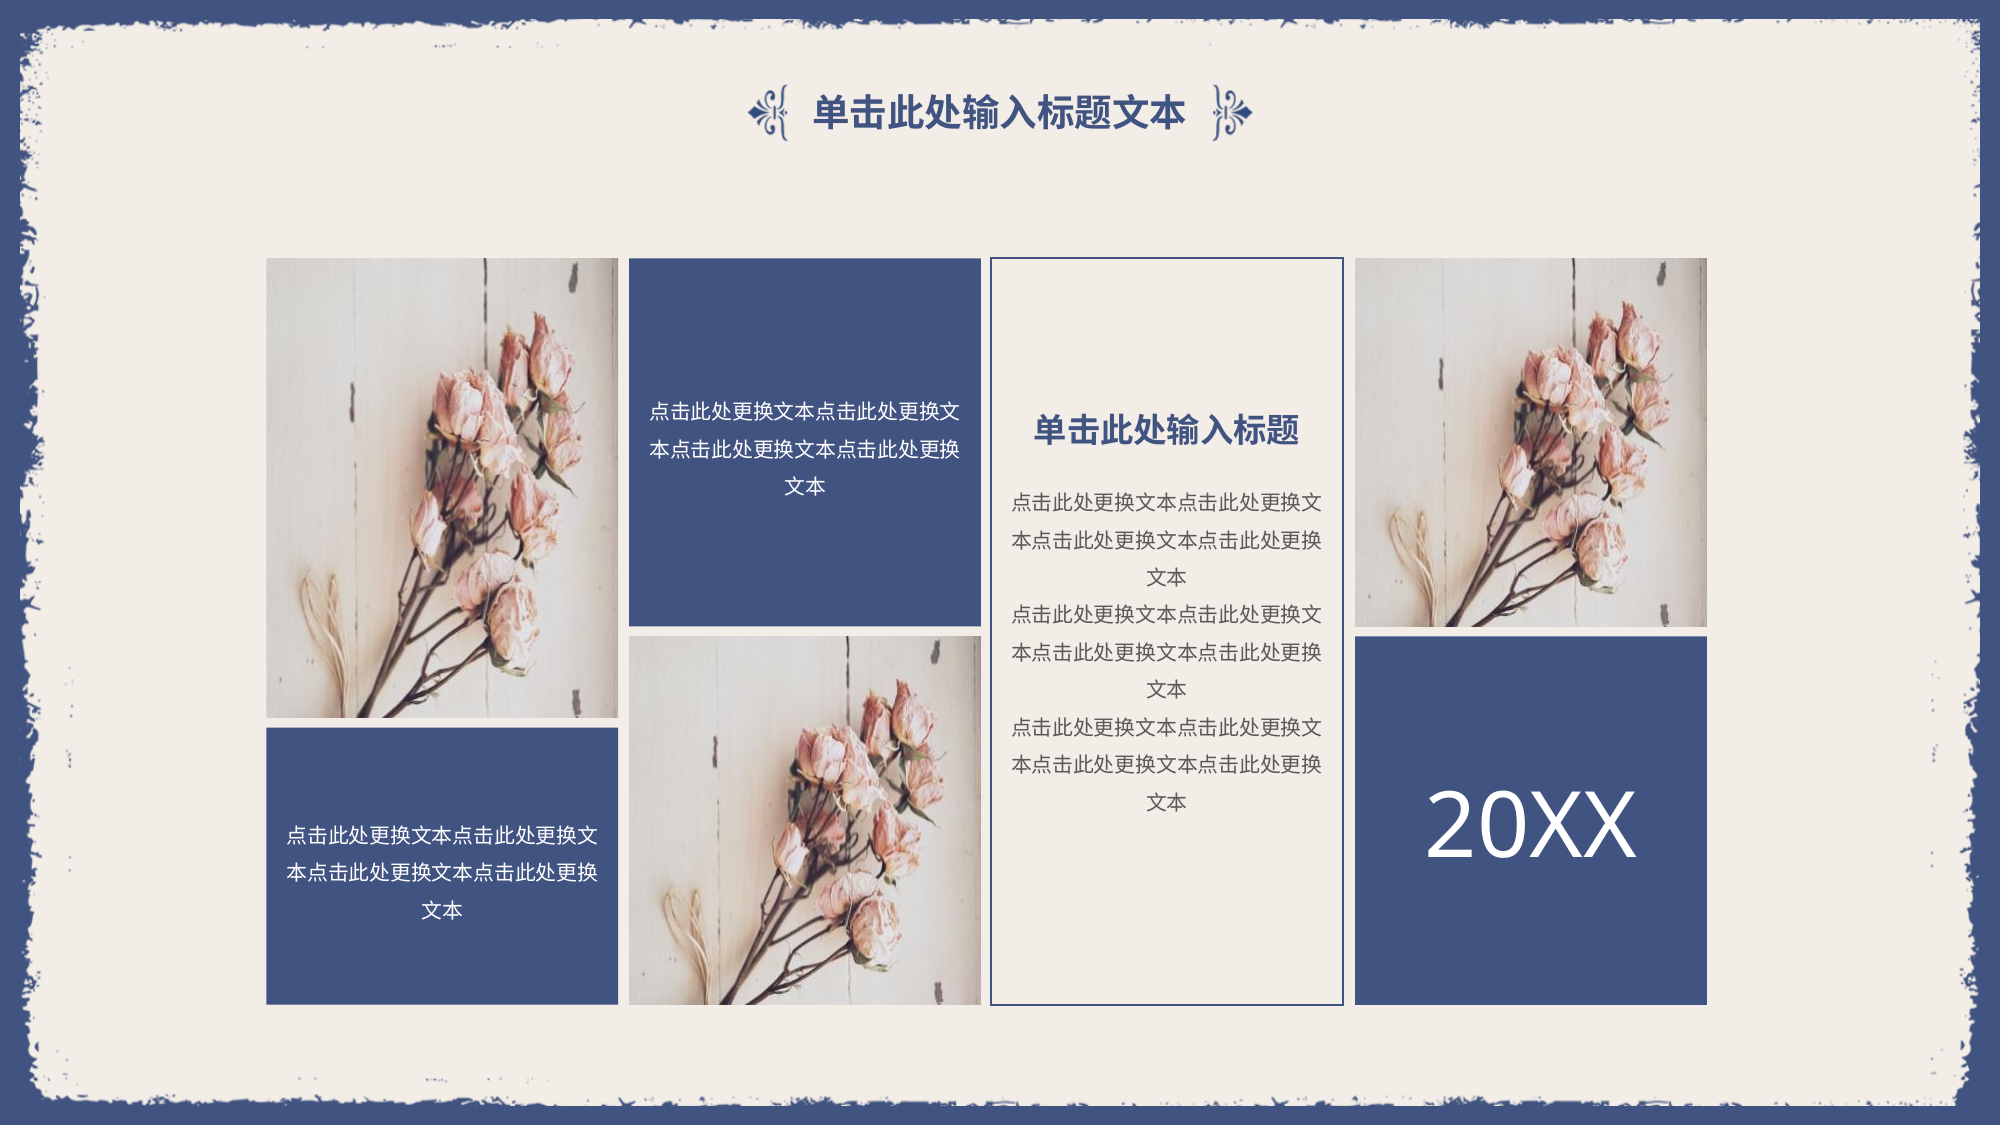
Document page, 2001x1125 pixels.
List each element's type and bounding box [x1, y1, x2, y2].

picture [738, 93, 796, 134]
text_box [0, 6, 2000, 1119]
picture [1204, 93, 1262, 134]
